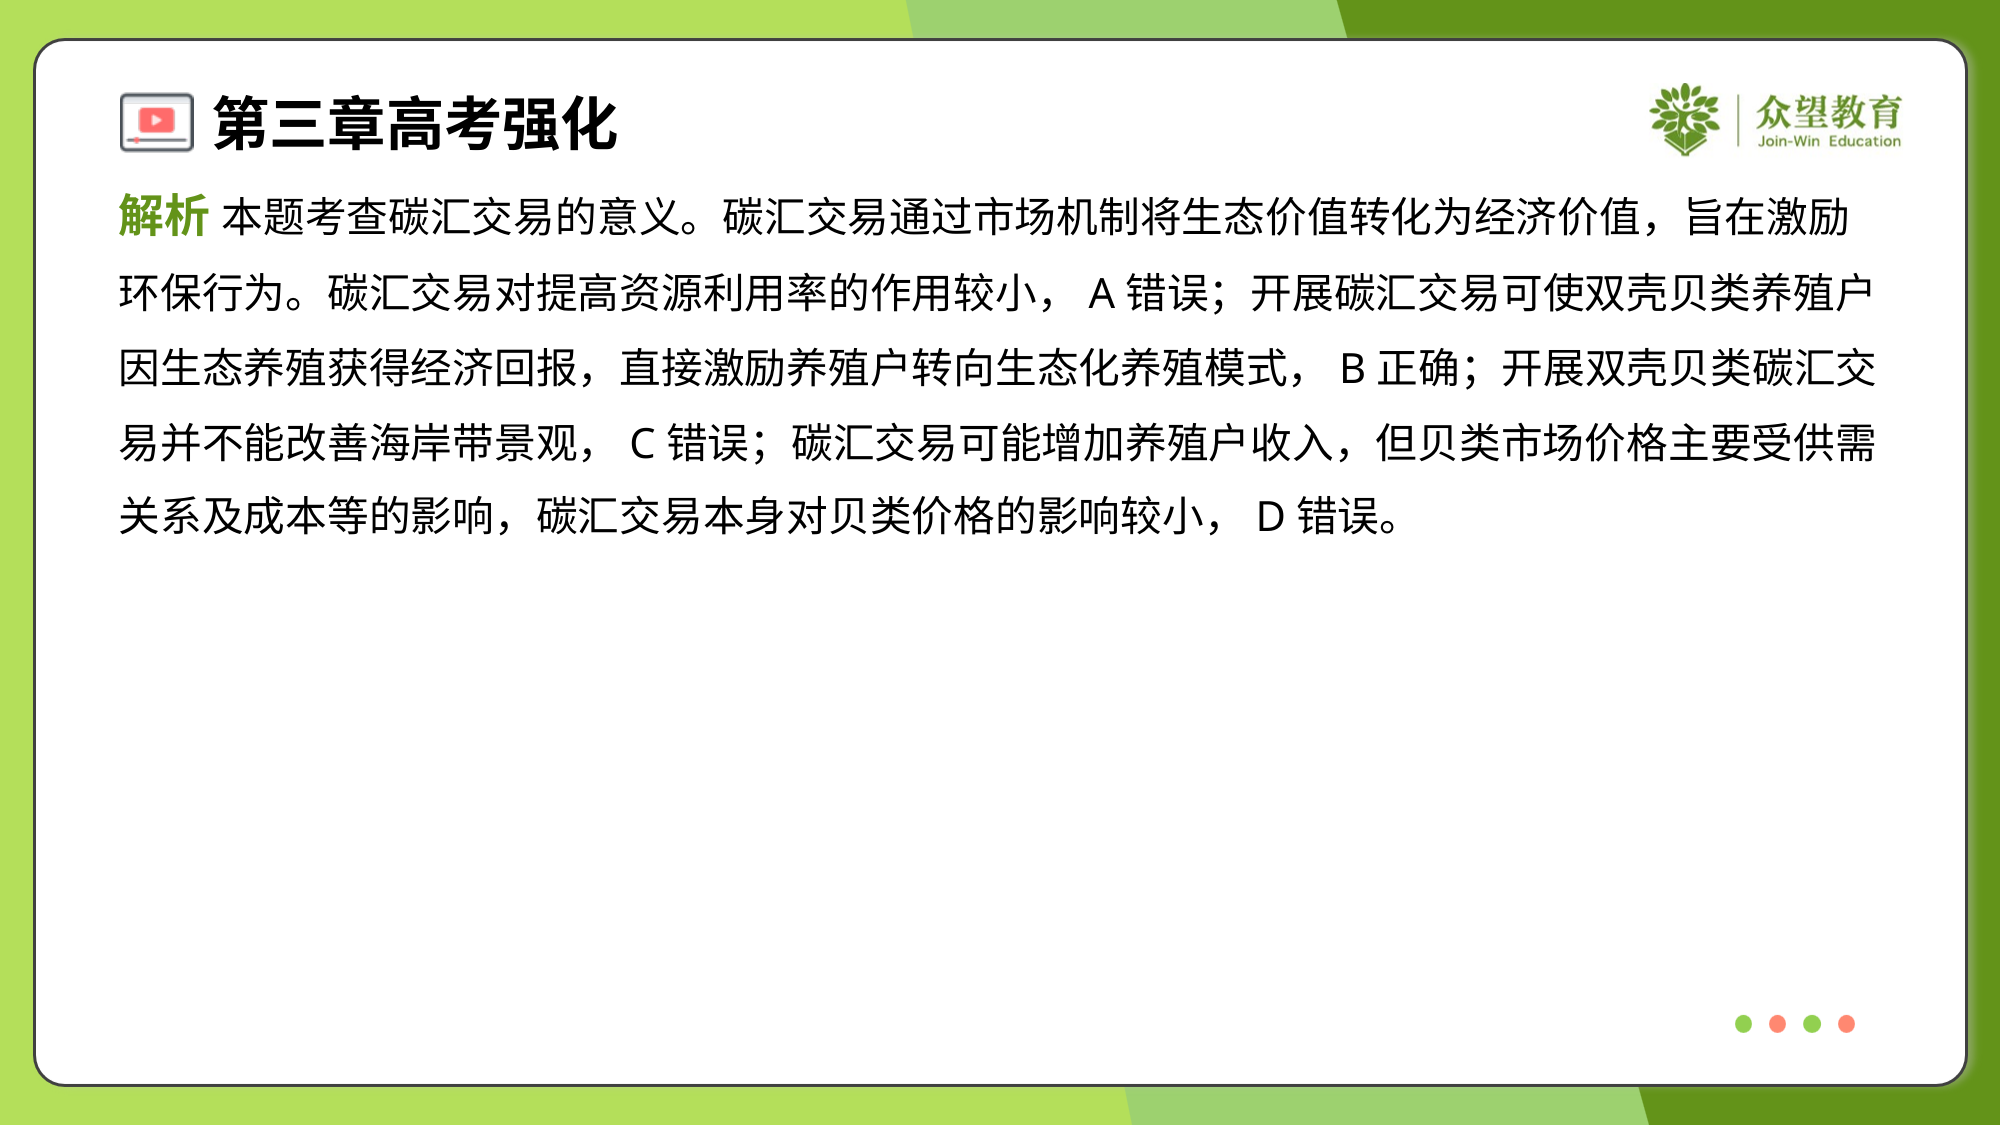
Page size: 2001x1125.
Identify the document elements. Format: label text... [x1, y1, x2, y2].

picture [0, 0, 2000, 1125]
text_box 解析 本题考查碳汇交易的意义。碳汇交易通过市场机制将生态价值转化为经济价值，旨在激励 环保行为。碳汇交易对提高资源利用率的作用较小，A错误；开展碳汇交易可使双壳贝类养殖户 因生态养殖获得经济回报，直接激励养殖户转向生态化养殖模式，B正确；开展双壳贝类碳汇交 易并不能改善海岸带景观，C错误；碳汇交易可能增加养殖户收入，但贝类市场价格主要受供需 关系及成本等的影响，碳汇交易本身对贝类价格的影响较小，D错误。 [118, 164, 1883, 533]
